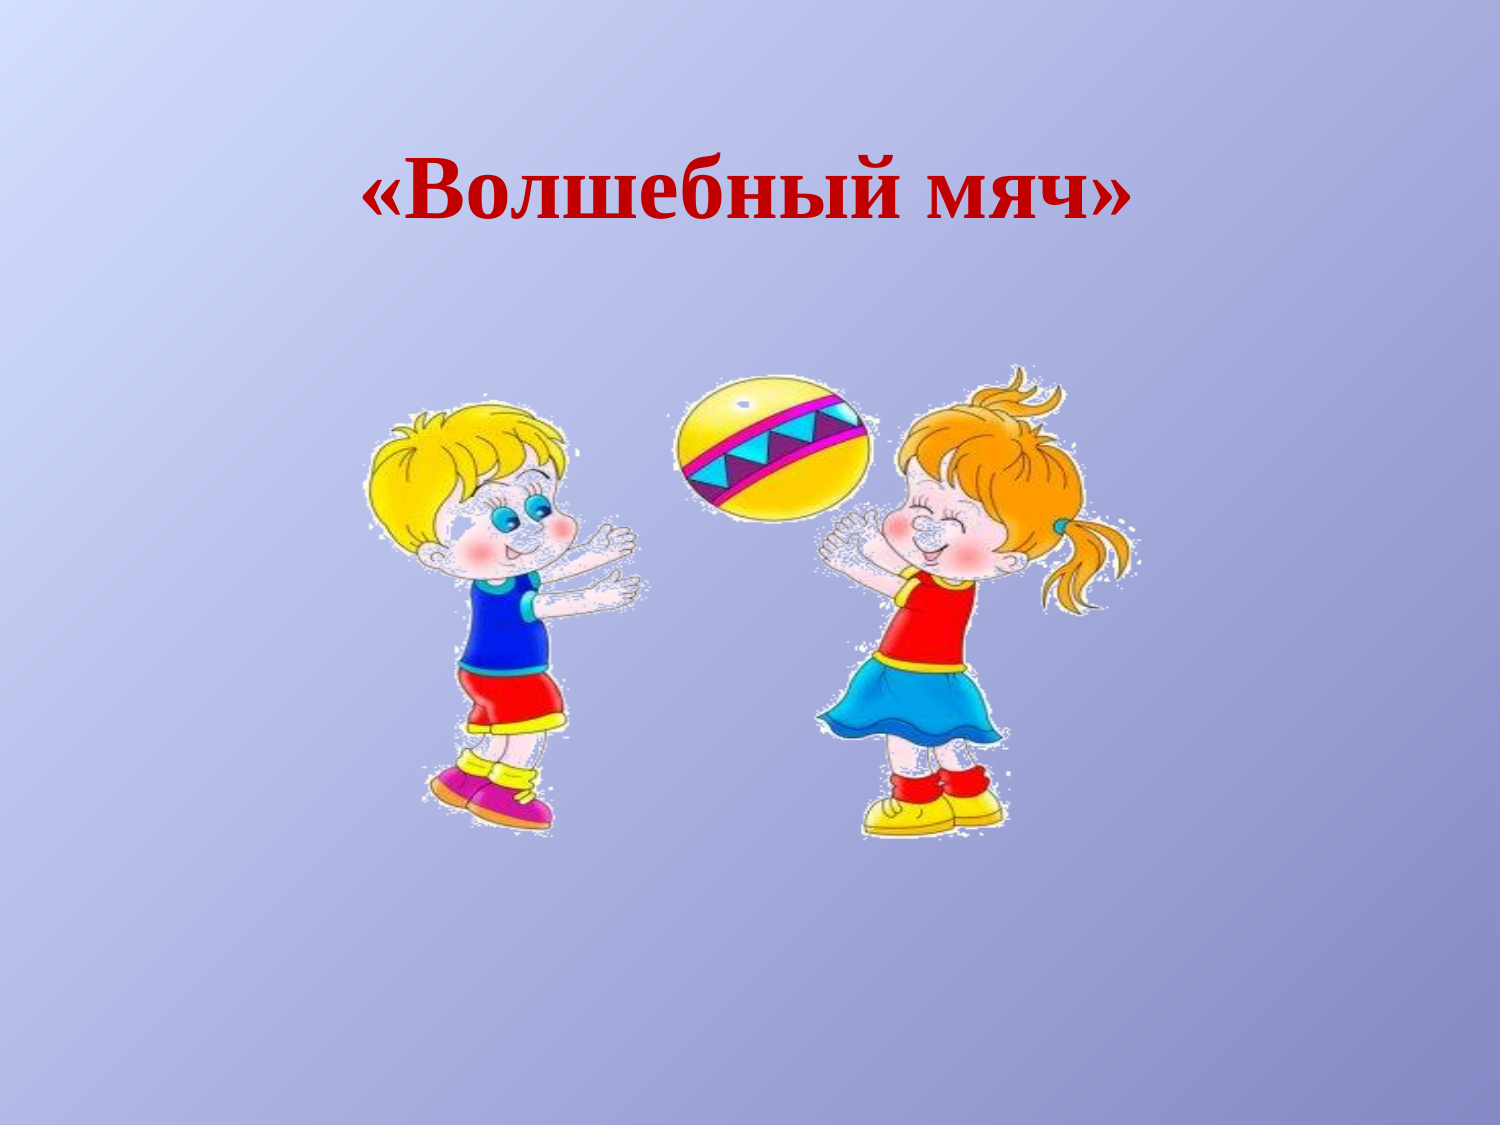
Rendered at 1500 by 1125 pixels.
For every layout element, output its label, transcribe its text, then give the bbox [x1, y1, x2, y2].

title «Волшебный мяч» [112, 82, 1383, 282]
picture [292, 339, 1208, 864]
